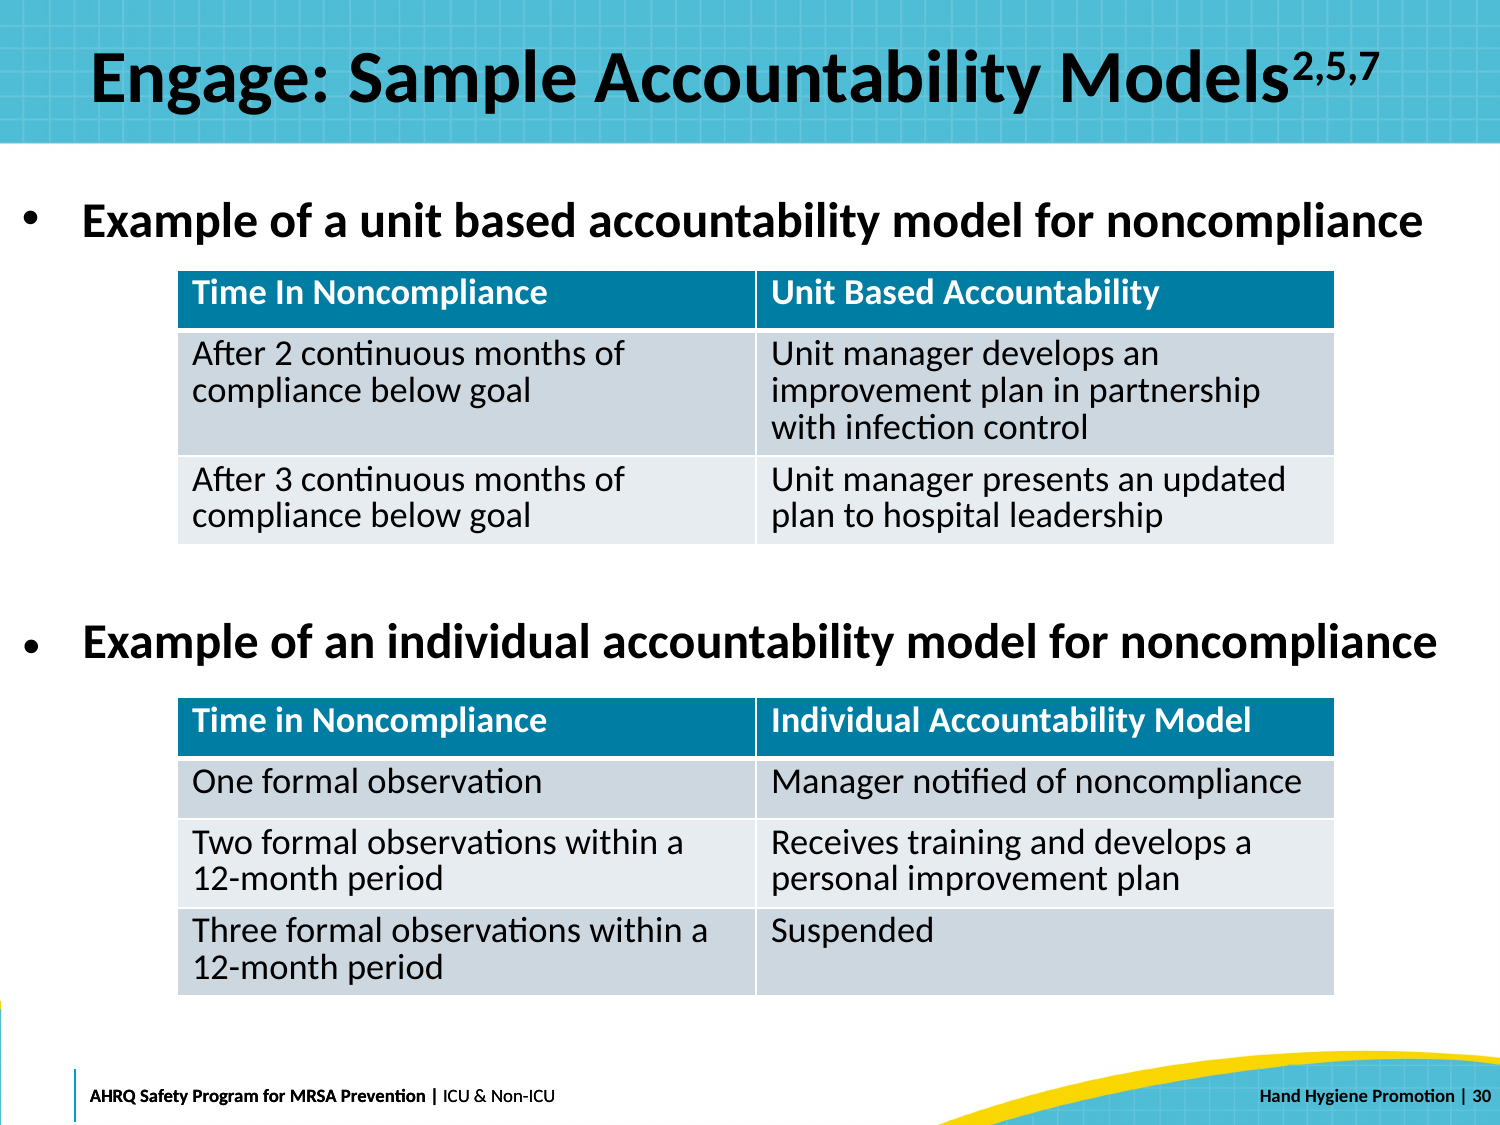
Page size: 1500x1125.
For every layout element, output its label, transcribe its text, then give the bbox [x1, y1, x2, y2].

table_cell After 3 continuous months of compliance below goal [178, 457, 755, 544]
table_header Time in Noncompliance [178, 698, 755, 756]
table_cell Receives training and develops a personal improvement plan [757, 820, 1334, 907]
table_cell After 2 continuous months of compliance below goal [178, 333, 755, 455]
table_header Individual Accountability Model [757, 698, 1334, 756]
list Example of a unit based accountability model for noncompliance [6, 180, 1484, 295]
list Example of an individual accountability model for noncompliance [7, 608, 1480, 724]
table_header Time In Noncompliance [178, 271, 755, 328]
table_cell One formal observation [178, 761, 755, 818]
slide_number | 30 [1455, 1065, 1500, 1125]
table_cell Three formal observations within a 12-month period [178, 909, 755, 995]
title Engage: Sample Accountability Models2,5,7 [75, 0, 1425, 150]
table_cell Two formal observations within a 12-month period [178, 820, 755, 907]
table_cell Suspended [757, 909, 1334, 995]
table_header Unit Based Accountability [757, 271, 1334, 328]
table_cell Manager notified of noncompliance [757, 761, 1334, 818]
table_cell Unit manager develops an improvement plan in partnership with infection control [757, 333, 1334, 455]
picture [0, 0, 1500, 1125]
table_cell Unit manager presents an updated plan to hospital leadership [757, 457, 1334, 544]
